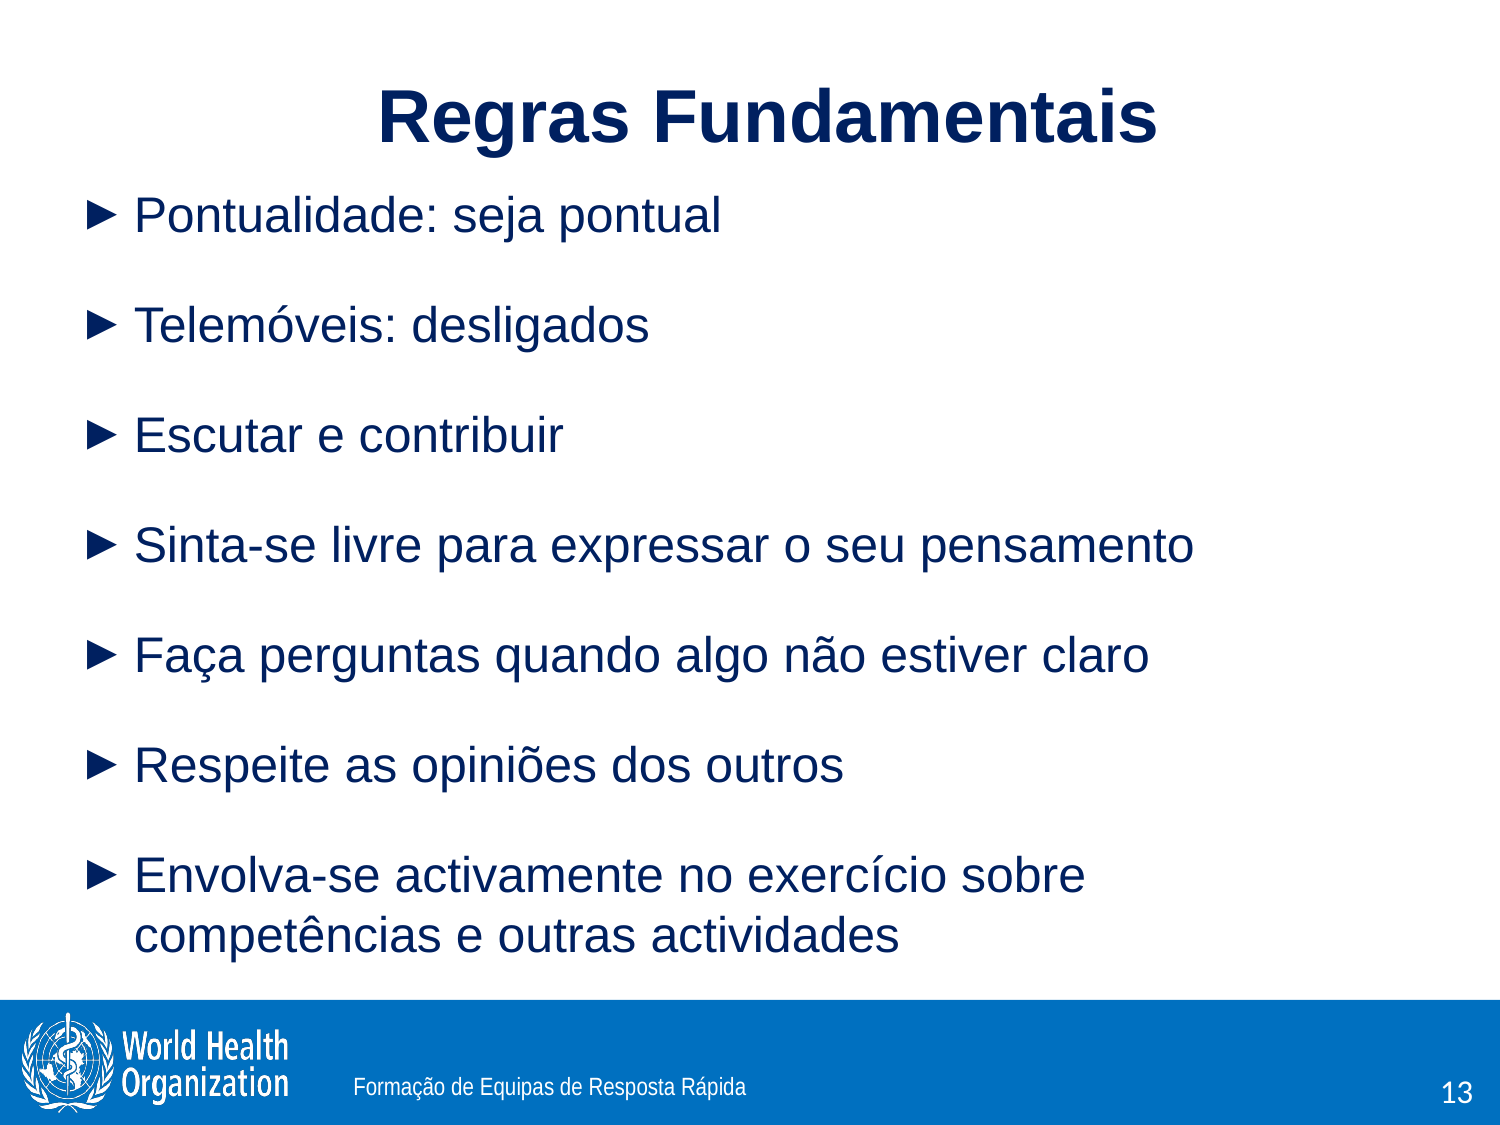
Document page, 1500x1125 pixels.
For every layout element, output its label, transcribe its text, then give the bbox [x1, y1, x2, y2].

list Pontualidade: seja pontual Telemóveis: desligados Escutar e contribuir Sinta-se livre para expressar o seu pensamento Faça perguntas quando algo não estiver claro Respeite as opiniões dos outros Envolva-se activamente no exercício sobre competências e outras actividades [62, 174, 1413, 963]
picture [21, 1012, 288, 1113]
title Regras Fundamentais [275, 50, 1263, 175]
